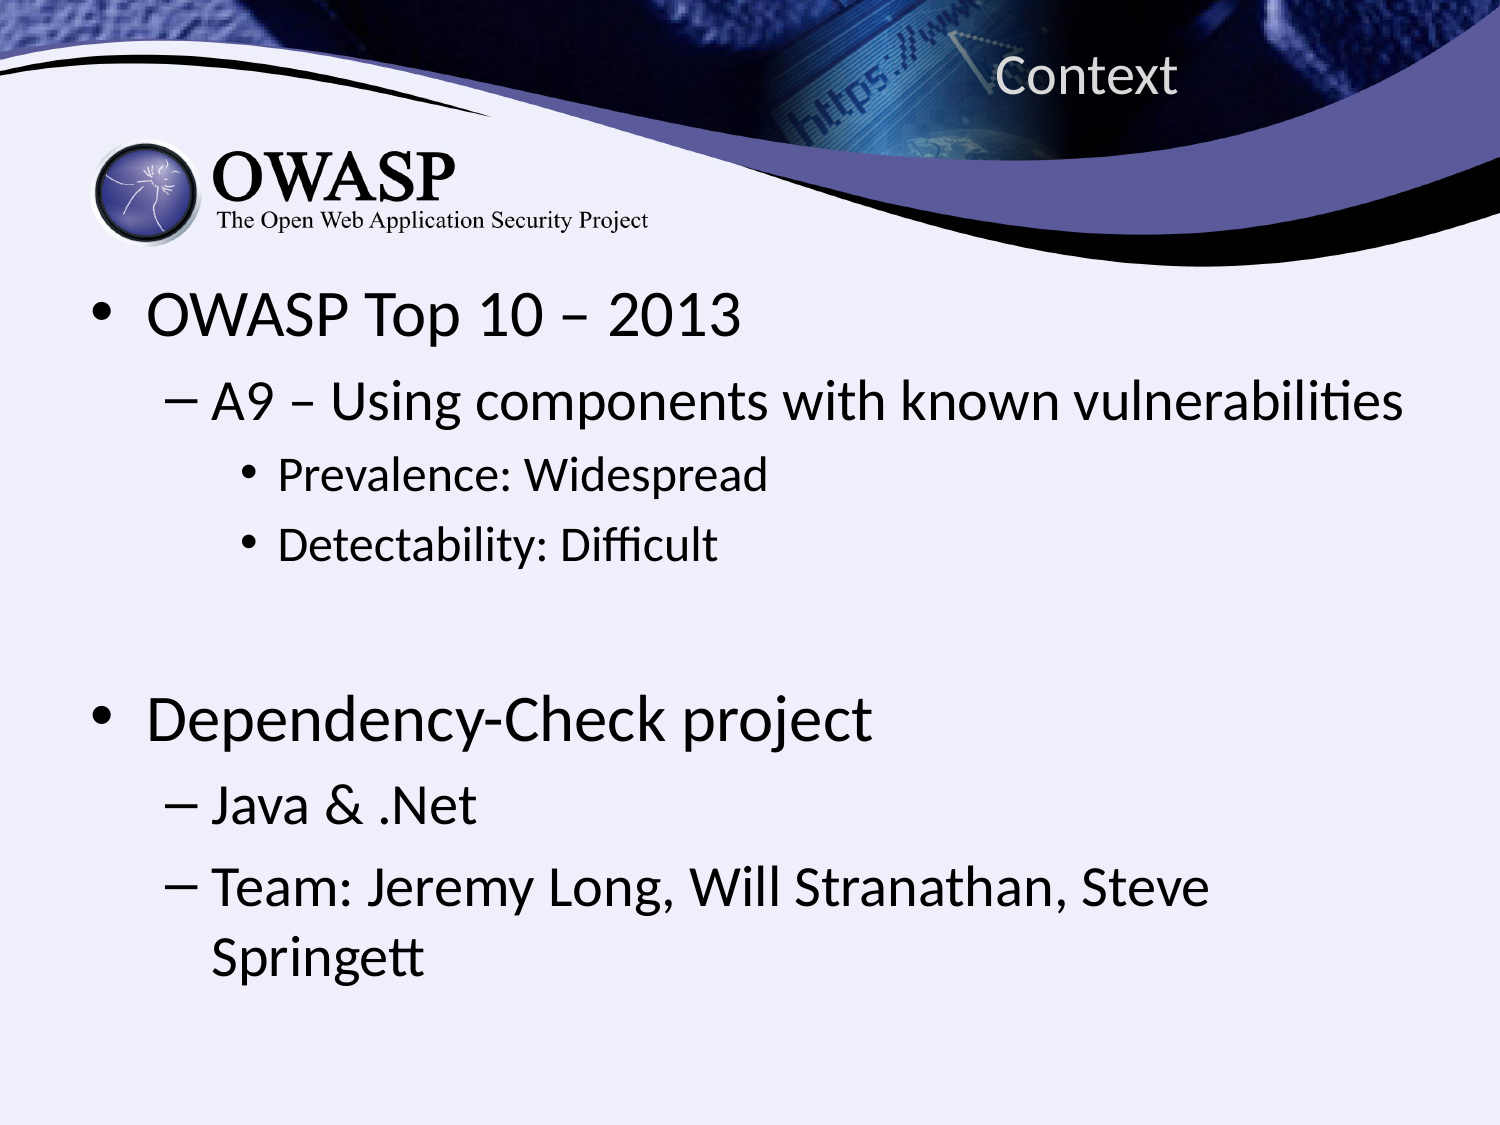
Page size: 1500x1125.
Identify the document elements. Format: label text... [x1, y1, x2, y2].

list OWASP Top 10 – 2013 A9 – Using components with known vulnerabilities Prevalence: Widespread Detectability: Difficult Dependency-Check project Java & .Net Team: Jeremy Long, Will Stranathan, Steve Springett [75, 262, 1425, 1005]
title Context [699, 12, 1475, 130]
picture [0, 0, 1500, 1125]
